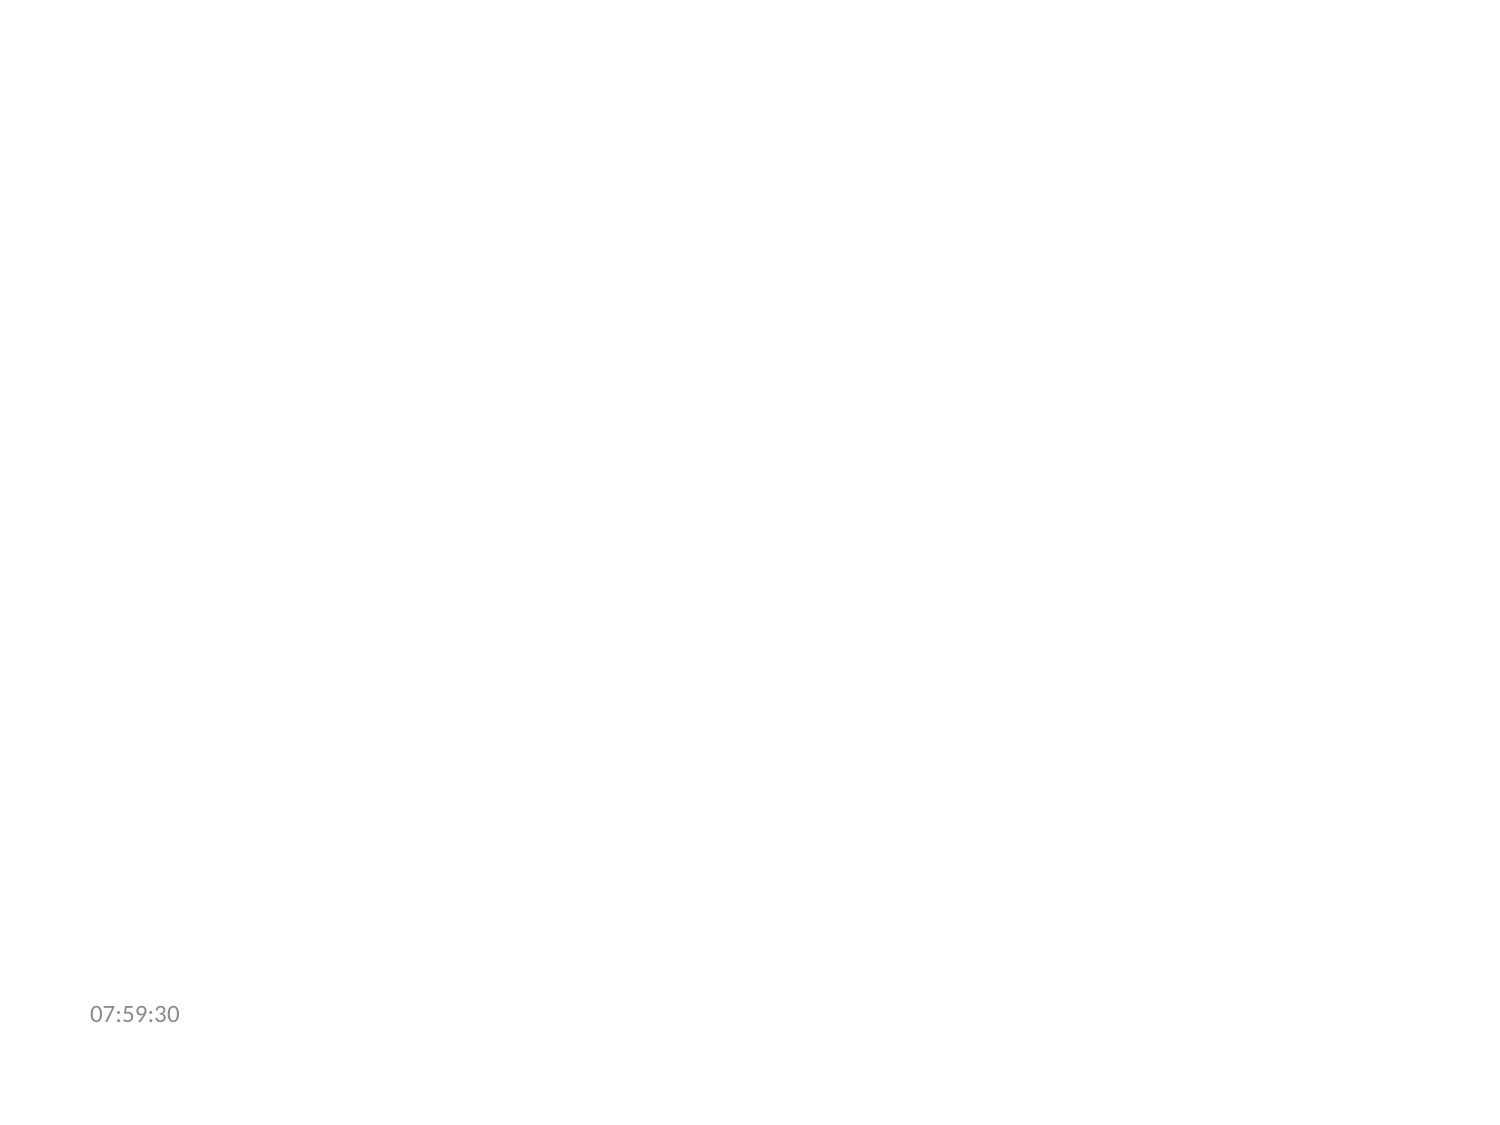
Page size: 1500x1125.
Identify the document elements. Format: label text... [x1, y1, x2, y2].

text_box 15:35:09 [75, 982, 425, 1043]
